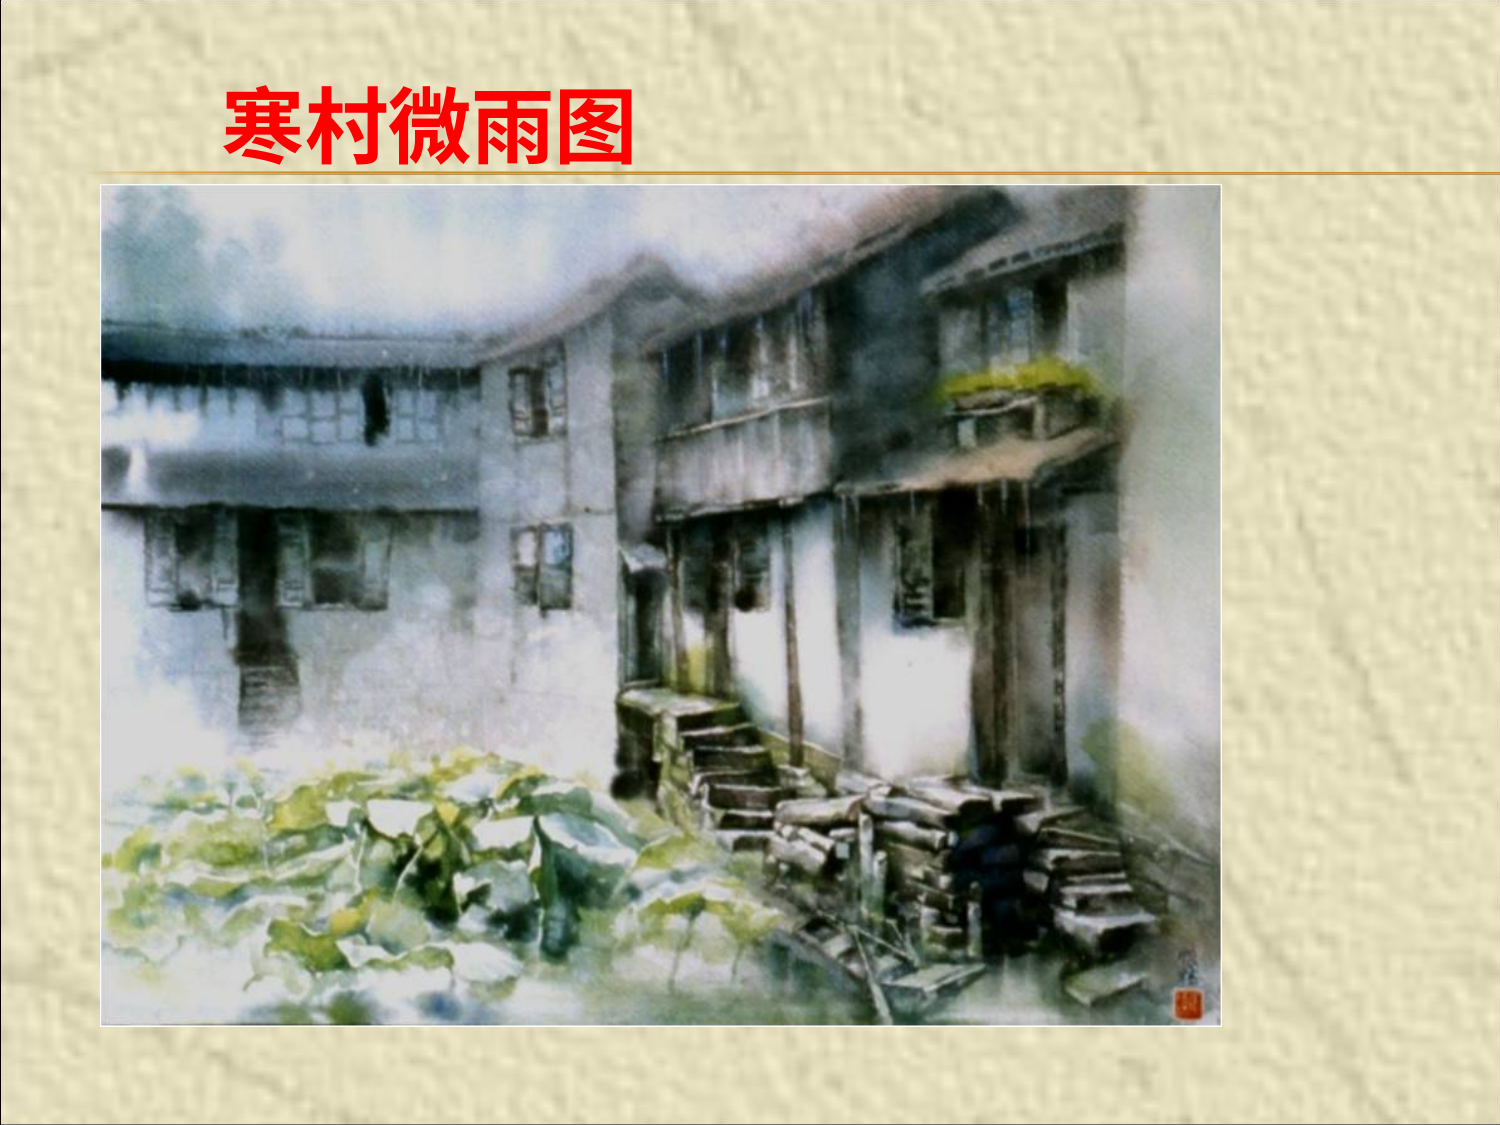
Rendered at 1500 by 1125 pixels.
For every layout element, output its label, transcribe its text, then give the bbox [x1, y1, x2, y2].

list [99, 184, 1222, 1027]
text_box 寒村微雨图 [206, 66, 653, 182]
picture [0, 0, 1500, 1125]
